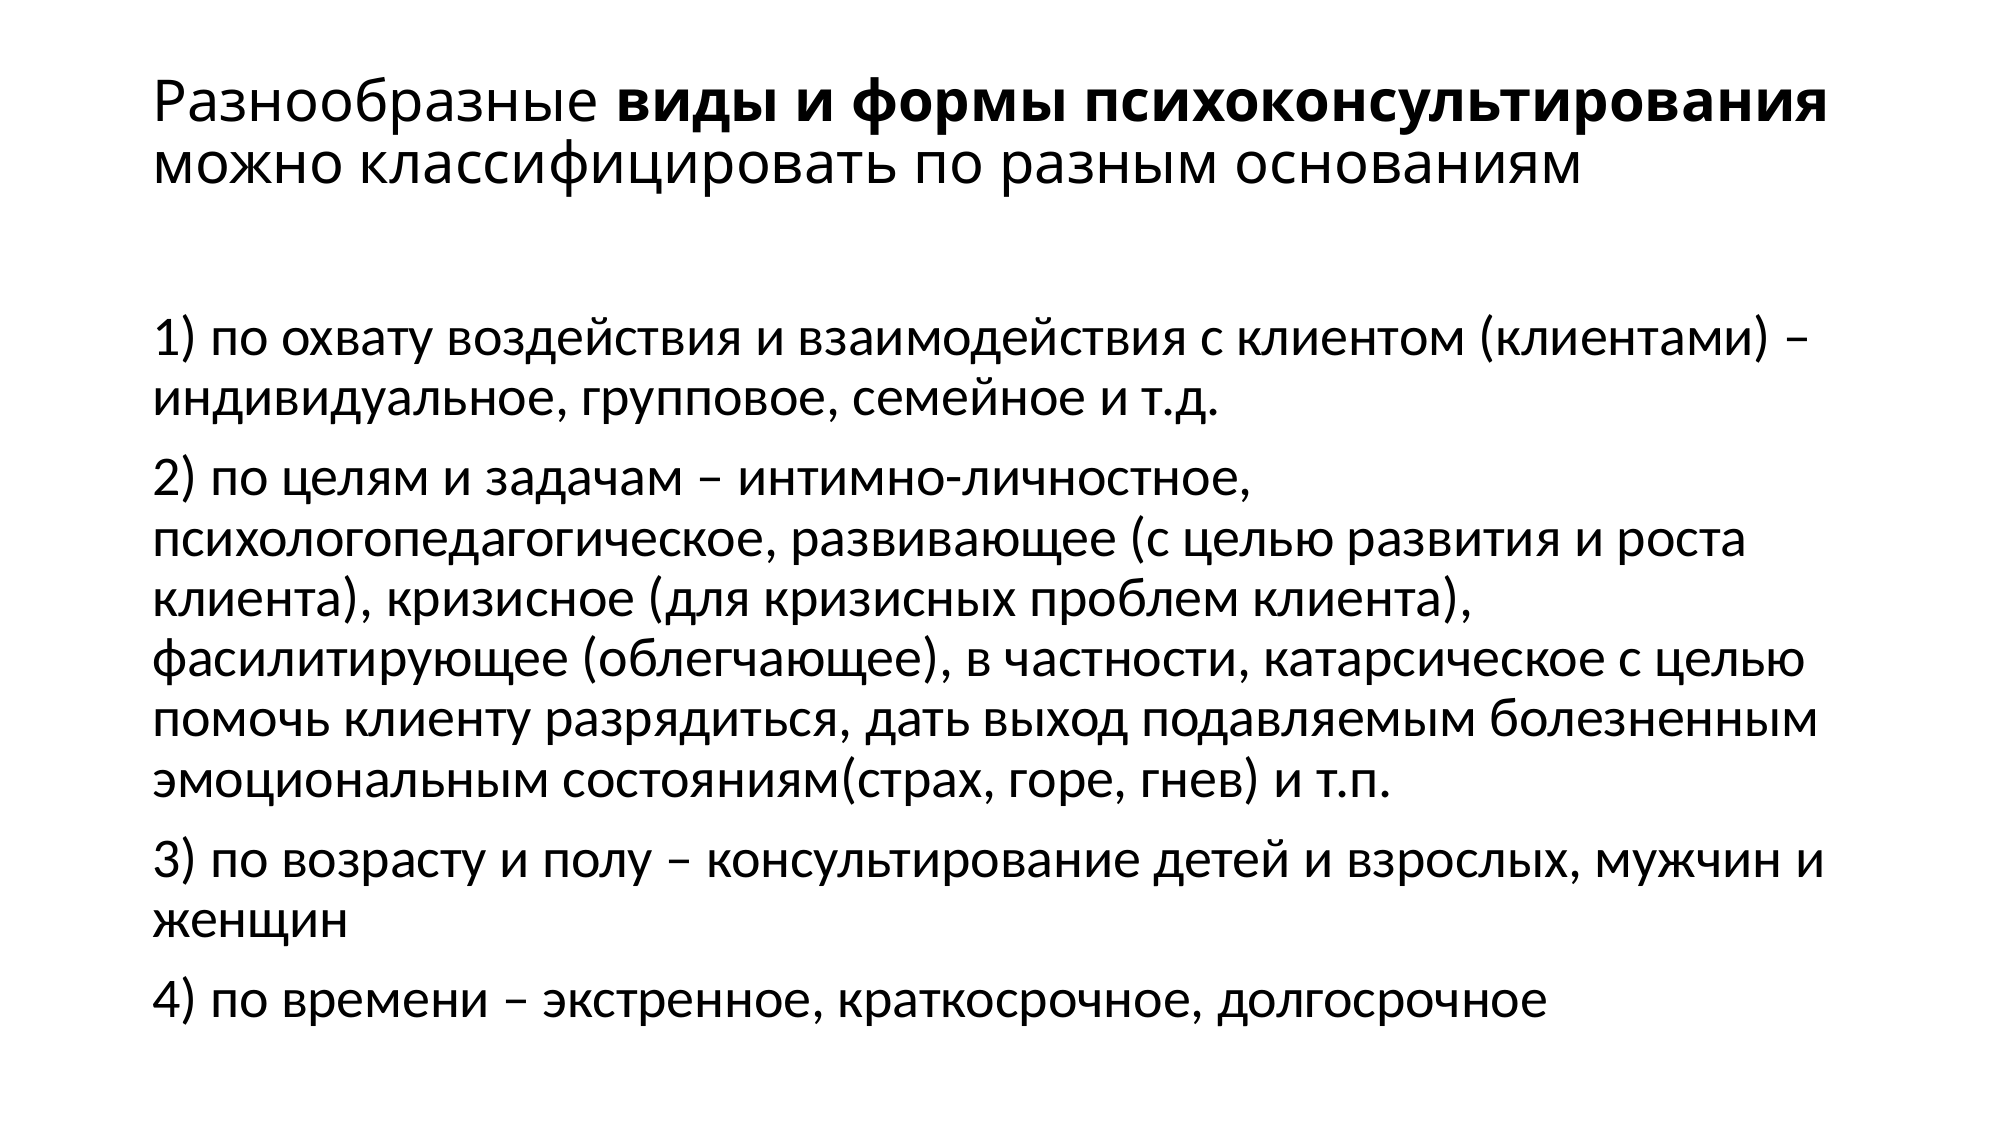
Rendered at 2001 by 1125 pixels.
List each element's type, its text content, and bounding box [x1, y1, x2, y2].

title Разнообразные виды и формы психоконсультирования можно классифицировать по разным основаниям [137, 59, 1863, 278]
list 1) по охвату воздействия и взаимодействия с клиентом (клиентами) – индивидуальное, групповое, семейное и т.д. 2) по целям и задачам – интимно-личностное, психологопедагогическое, развивающее (с целью развития и роста клиента), кризисное (для кризисных проблем клиента), фасилитирующее (облегчающее), в частности, катарсическое с целью помочь клиенту разрядиться, дать выход подавляемым болезненным эмоциональным состояниям(страх, горе, гнев) и т.п. 3) по возрасту и полу – консультирование детей и взрослых, мужчин и женщин 4) по времени – экстренное, краткосрочное, долгосрочное [137, 299, 1863, 1043]
